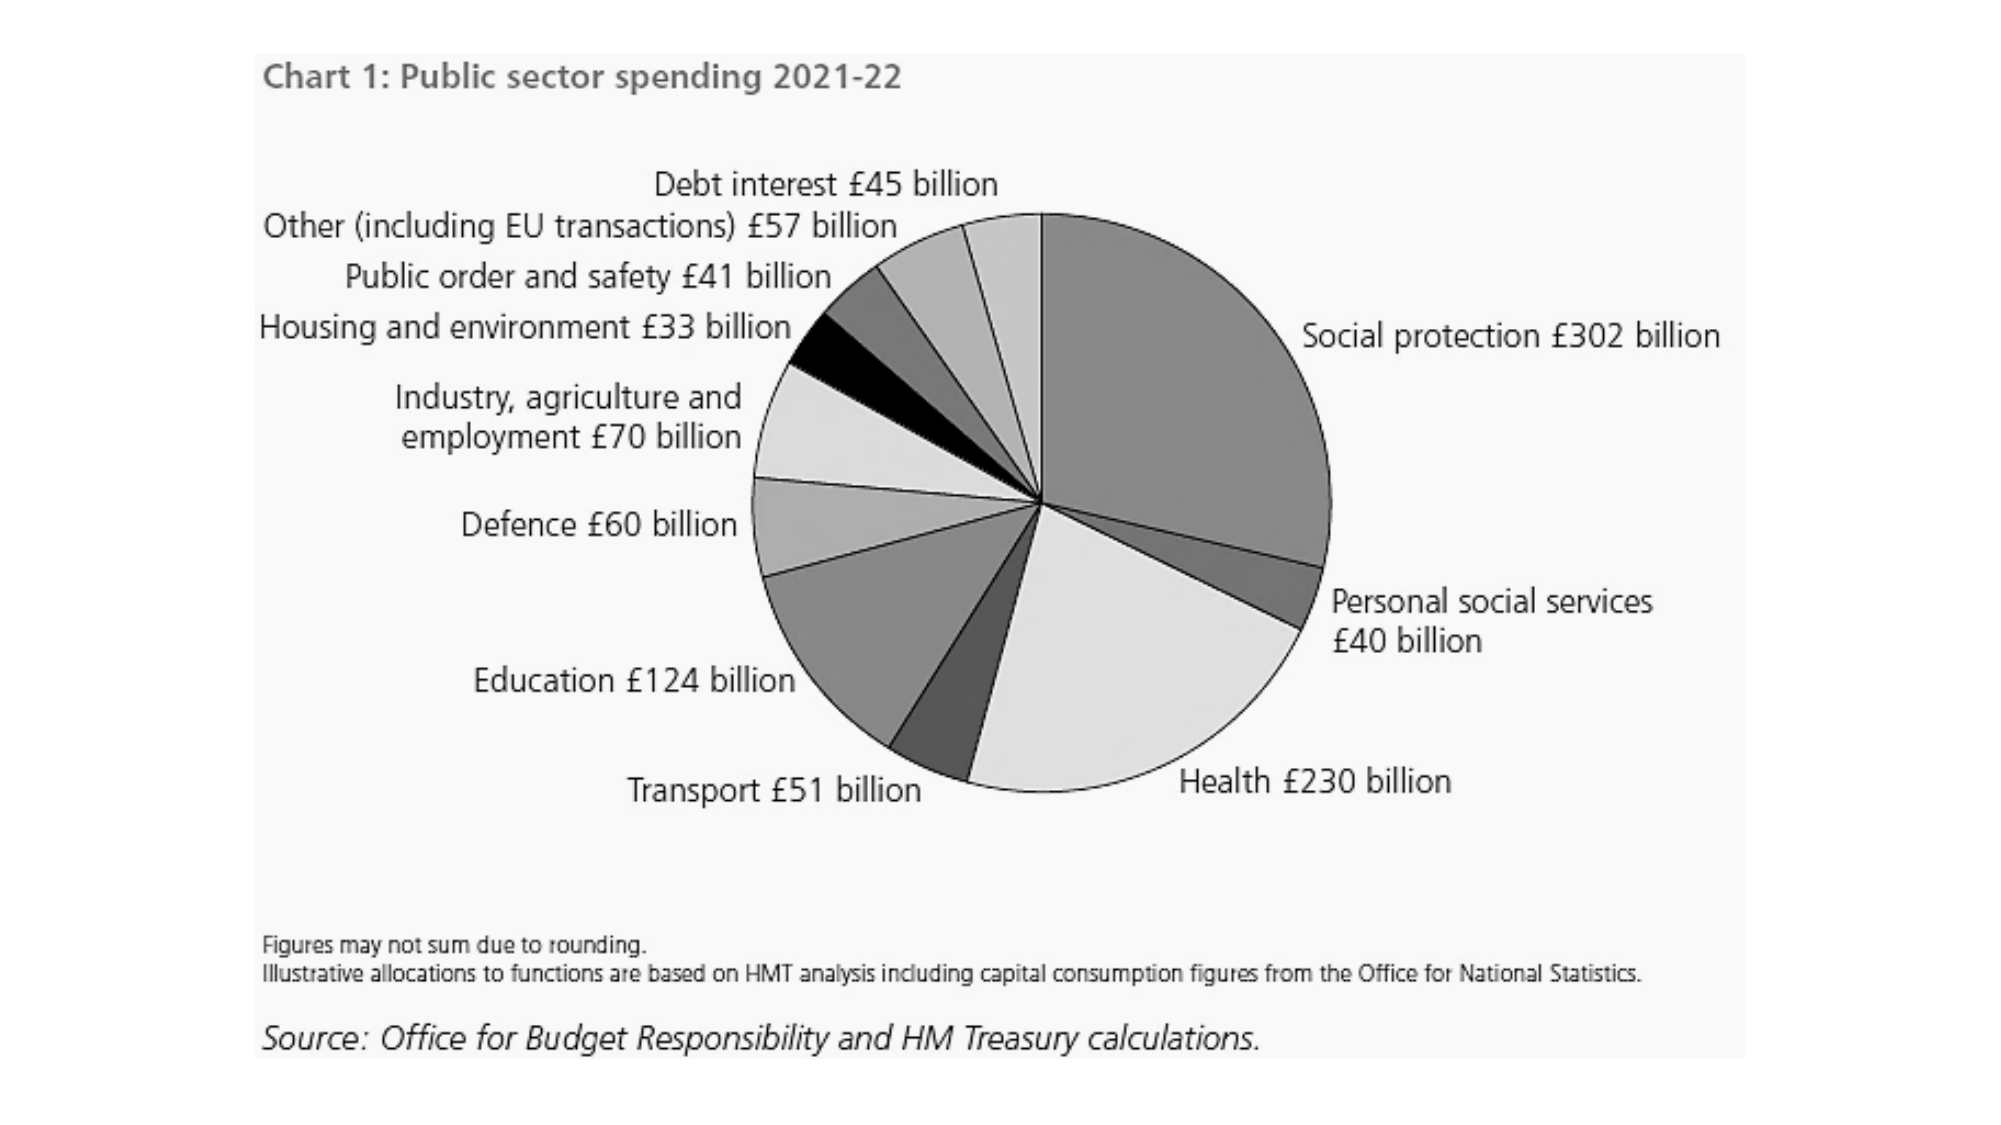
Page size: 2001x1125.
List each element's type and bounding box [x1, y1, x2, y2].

picture [254, 53, 1746, 1059]
